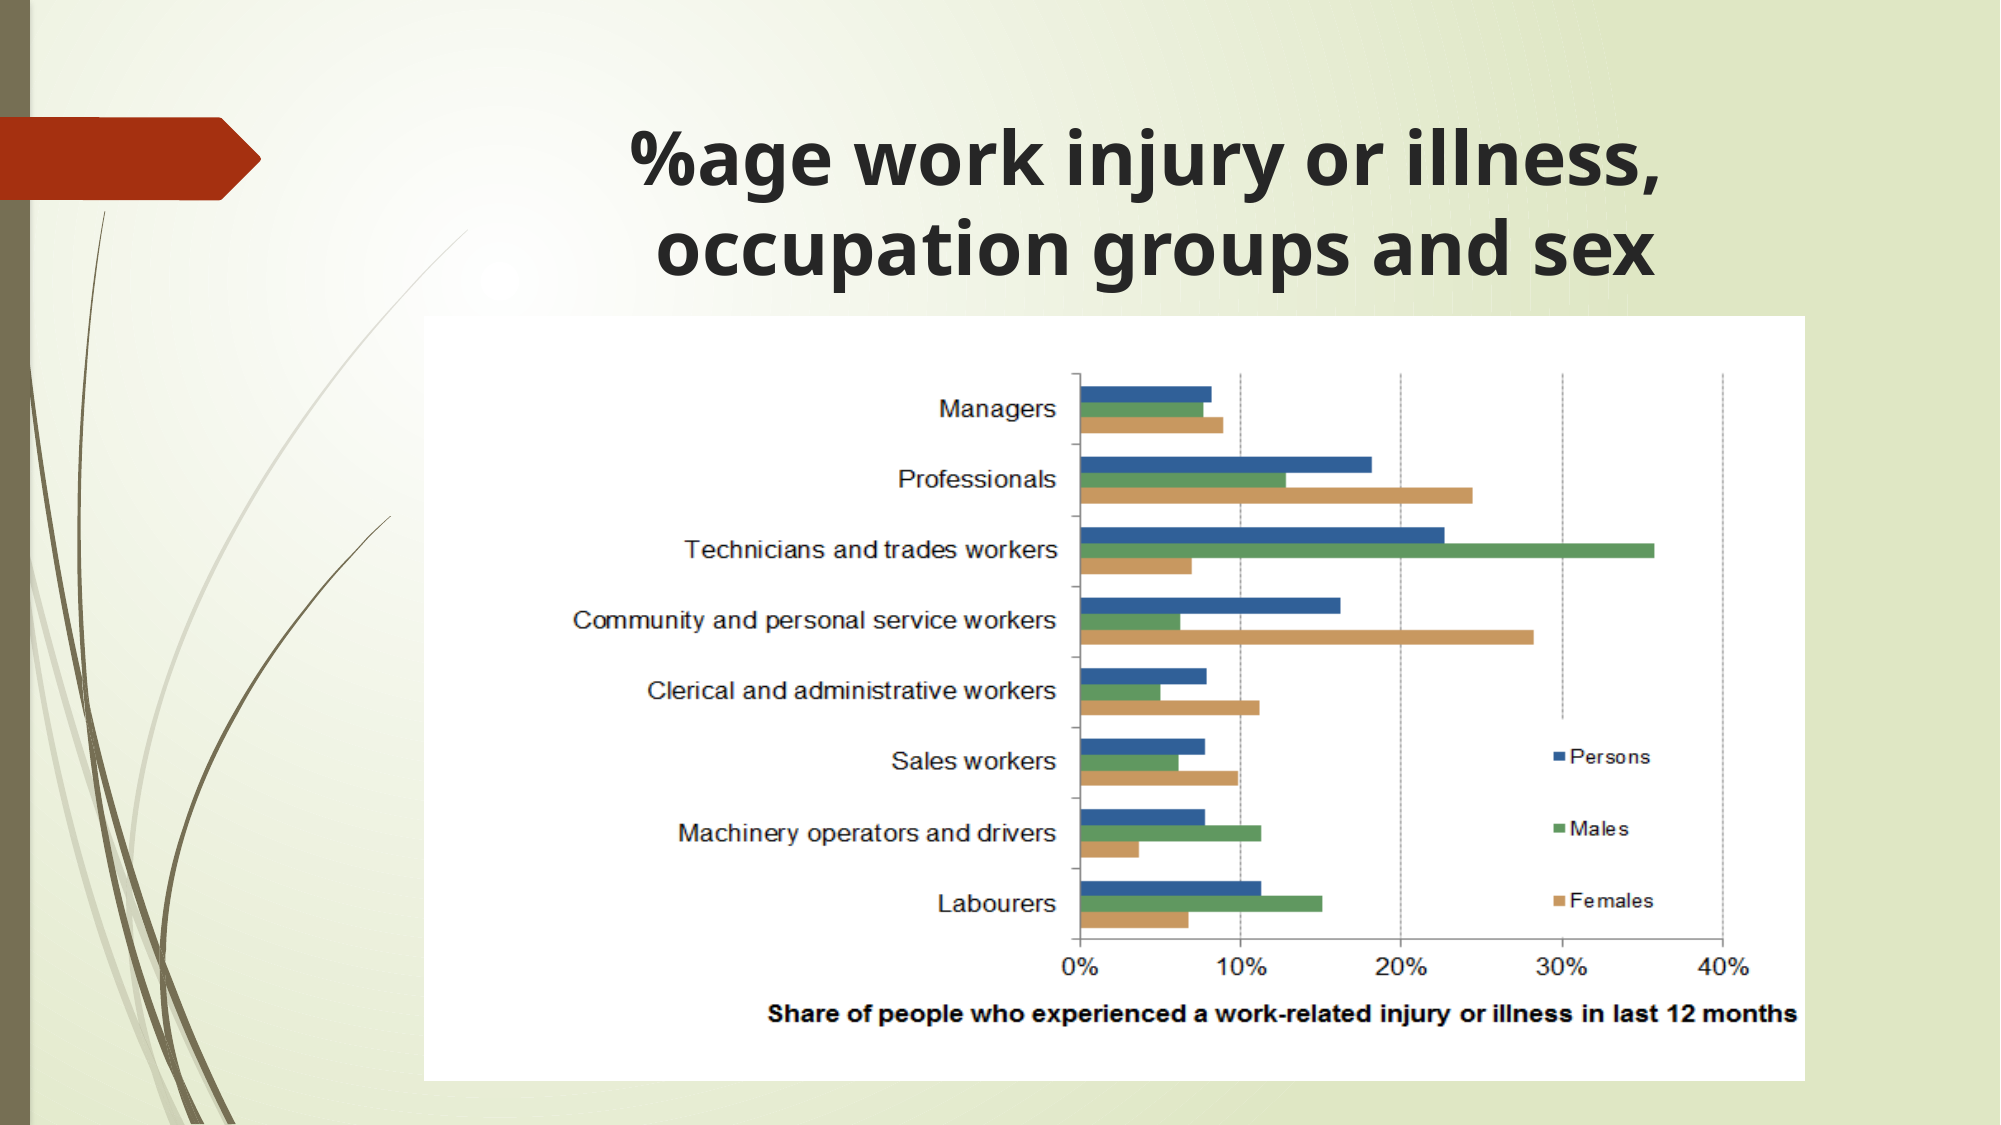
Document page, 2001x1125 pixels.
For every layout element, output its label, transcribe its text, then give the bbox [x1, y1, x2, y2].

title %age work injury or illness, occupation groups and sex [425, 102, 1888, 313]
picture [424, 315, 1805, 1082]
